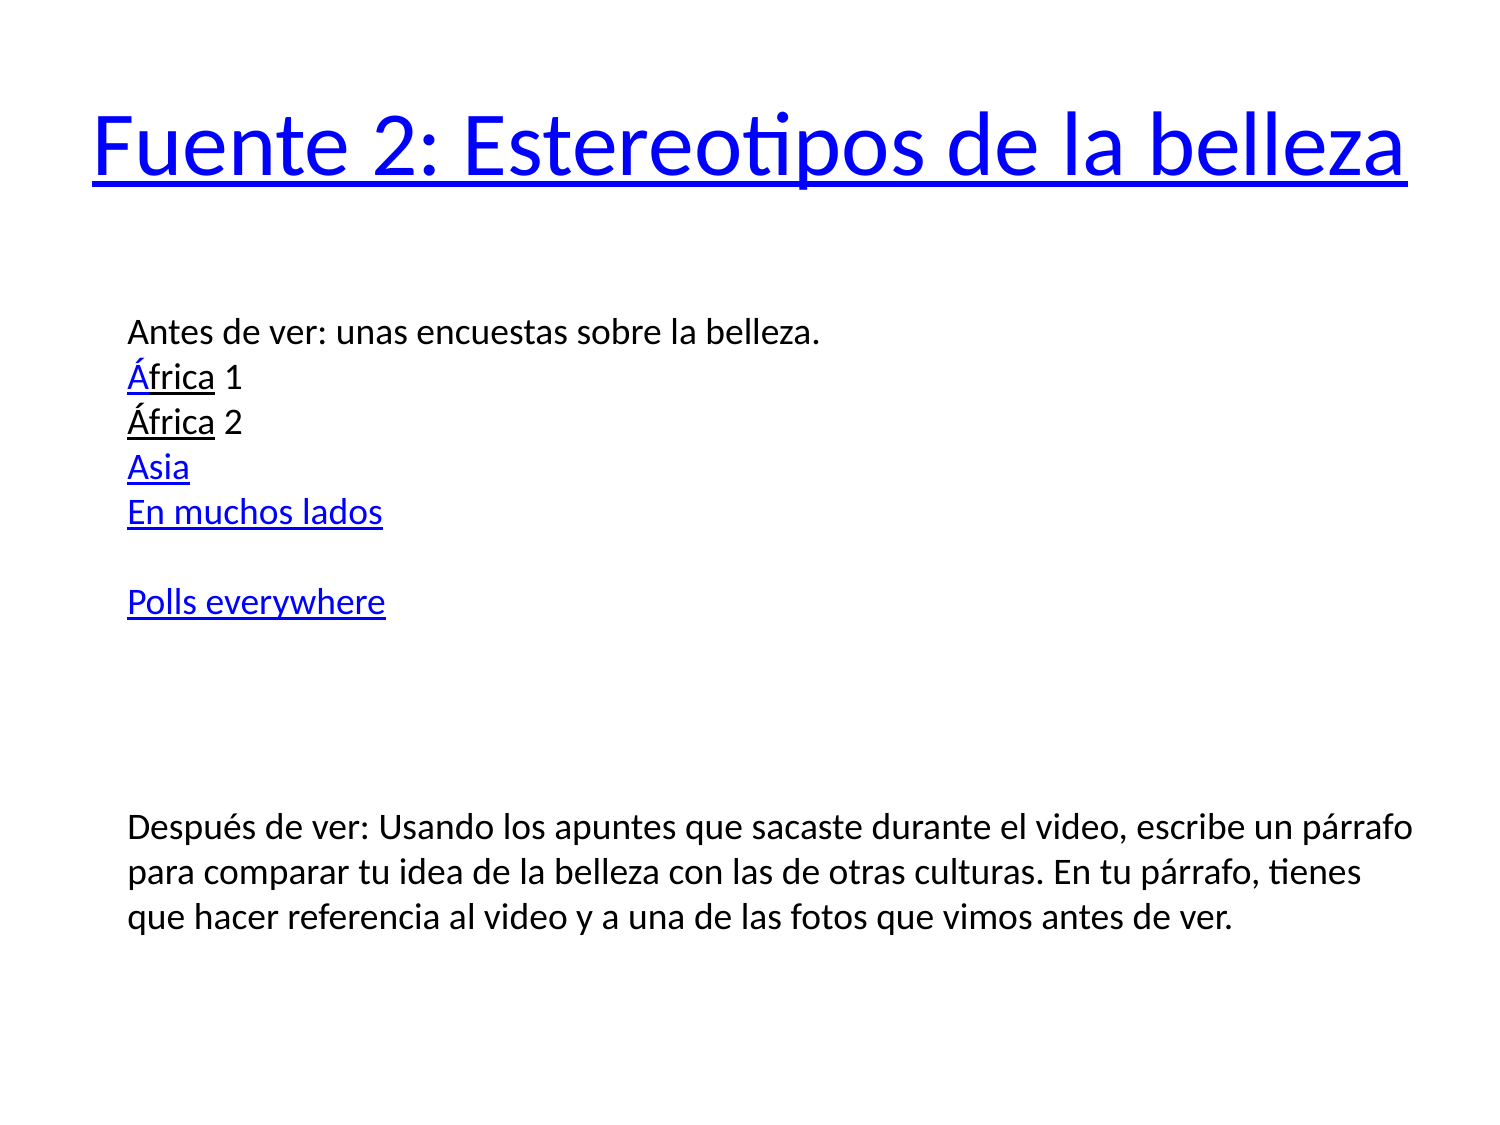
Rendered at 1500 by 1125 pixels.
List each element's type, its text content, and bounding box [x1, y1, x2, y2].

title Fuente 2: Estereotipos de la belleza [75, 45, 1425, 233]
text_box Antes de ver: unas encuestas sobre la belleza. África 1 África 2 Asia En muchos lados Polls everywhere Después de ver: Usando los apuntes que sacaste durante el video, escribe un párrafo para comparar tu idea de la belleza con las de otras culturas. En tu párrafo, tienes que hacer referencia al video y a una de las fotos que vimos antes de ver. [112, 299, 1438, 945]
